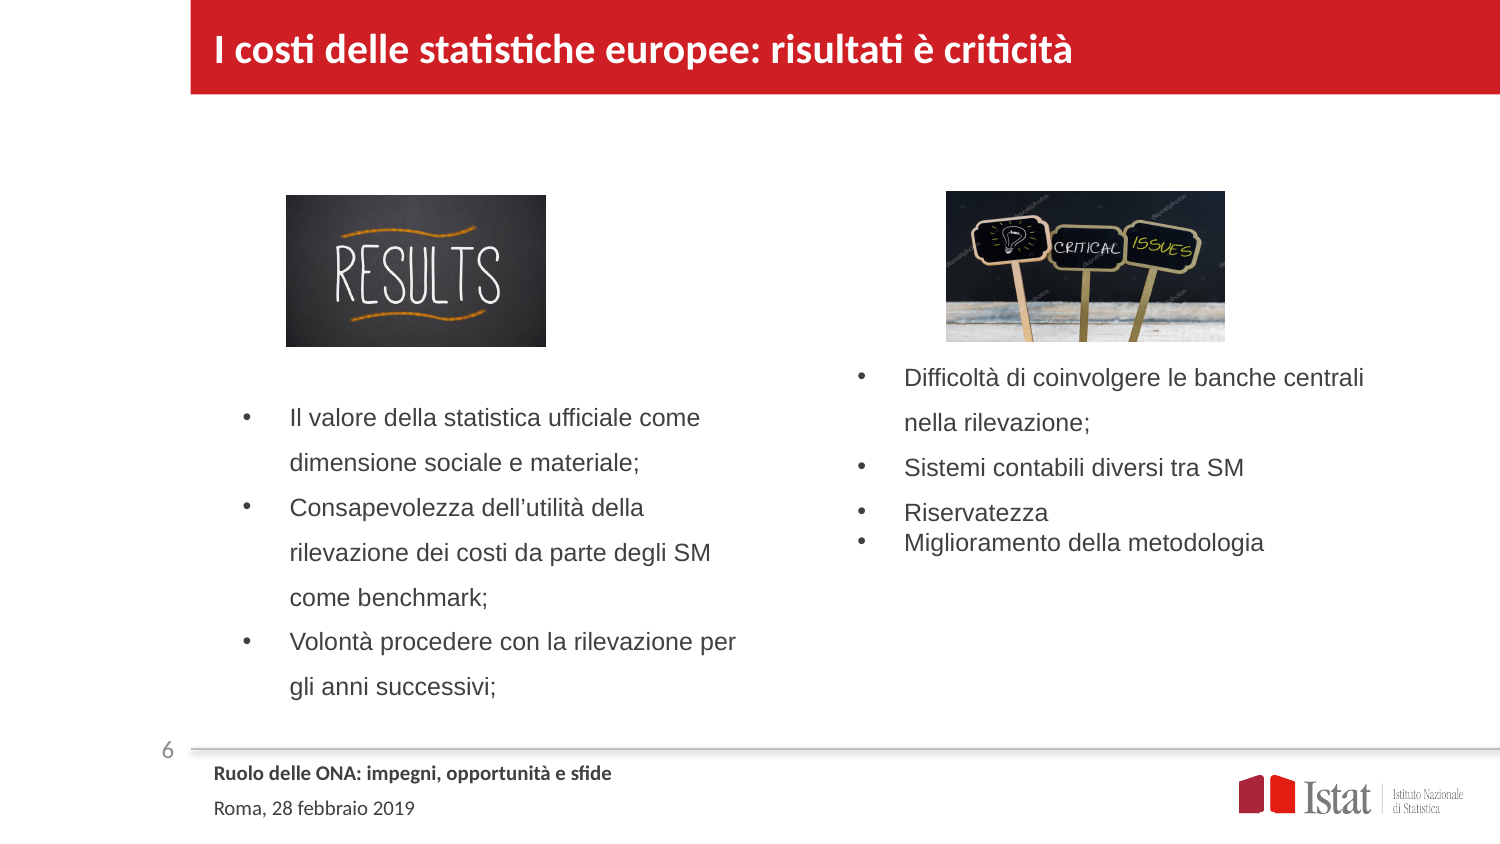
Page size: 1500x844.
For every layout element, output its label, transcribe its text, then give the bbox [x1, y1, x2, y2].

text_box Il valore della statistica ufficiale come dimensione sociale e materiale; Consapevolezza dell’utilità della rilevazione dei costi da parte degli SM come benchmark; Volontà procedere con la rilevazione per gli anni successivi; Difficoltà di coinvolgere le banche centrali nella rilevazione; Sistemi contabili diversi tra SM Riservatezza Miglioramento della metodologia [199, 346, 1422, 731]
picture [286, 194, 546, 347]
slide_number 6 [122, 725, 190, 771]
picture [946, 191, 1226, 342]
text_box I costi delle statistiche europee: risultati è criticità [214, 21, 1463, 72]
text_box Ruolo delle ONA: impegni, opportunità e sfide Roma, 28 febbraio 2019 [199, 762, 898, 827]
picture [1239, 775, 1463, 814]
text_box [190, 0, 1500, 95]
